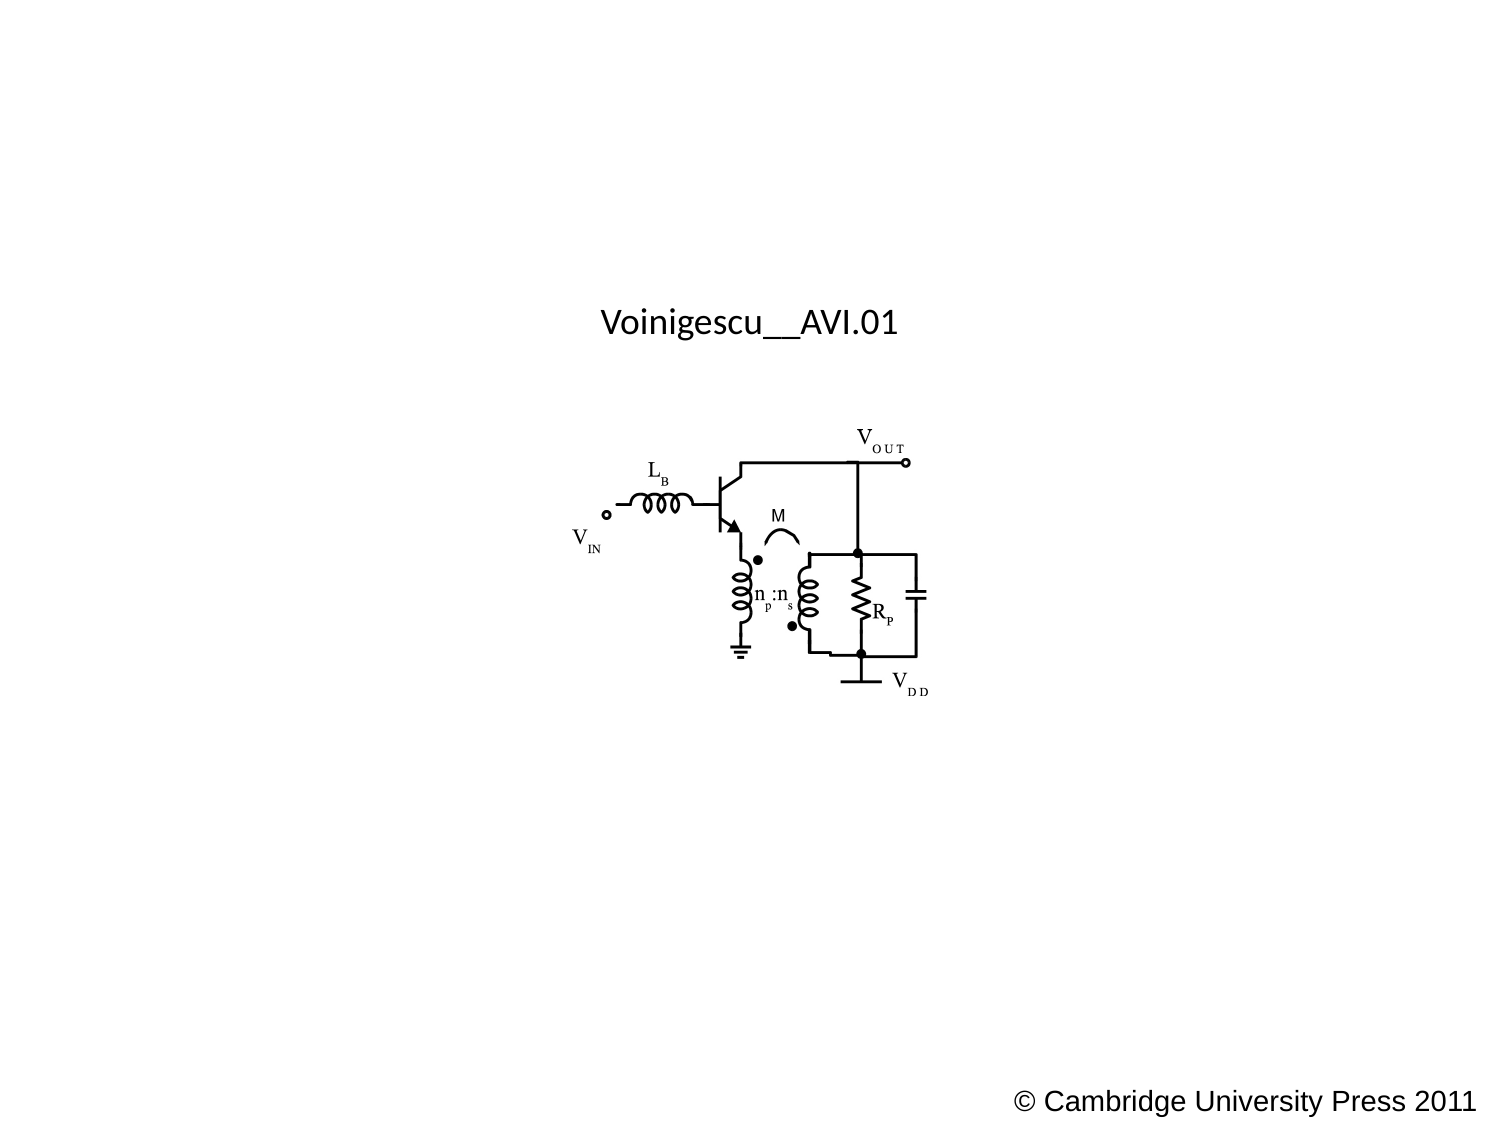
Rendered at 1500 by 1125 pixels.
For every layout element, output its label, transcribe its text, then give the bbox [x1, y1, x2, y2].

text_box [572, 289, 928, 696]
text_box © Cambridge University Press 2011 [907, 1074, 1493, 1125]
